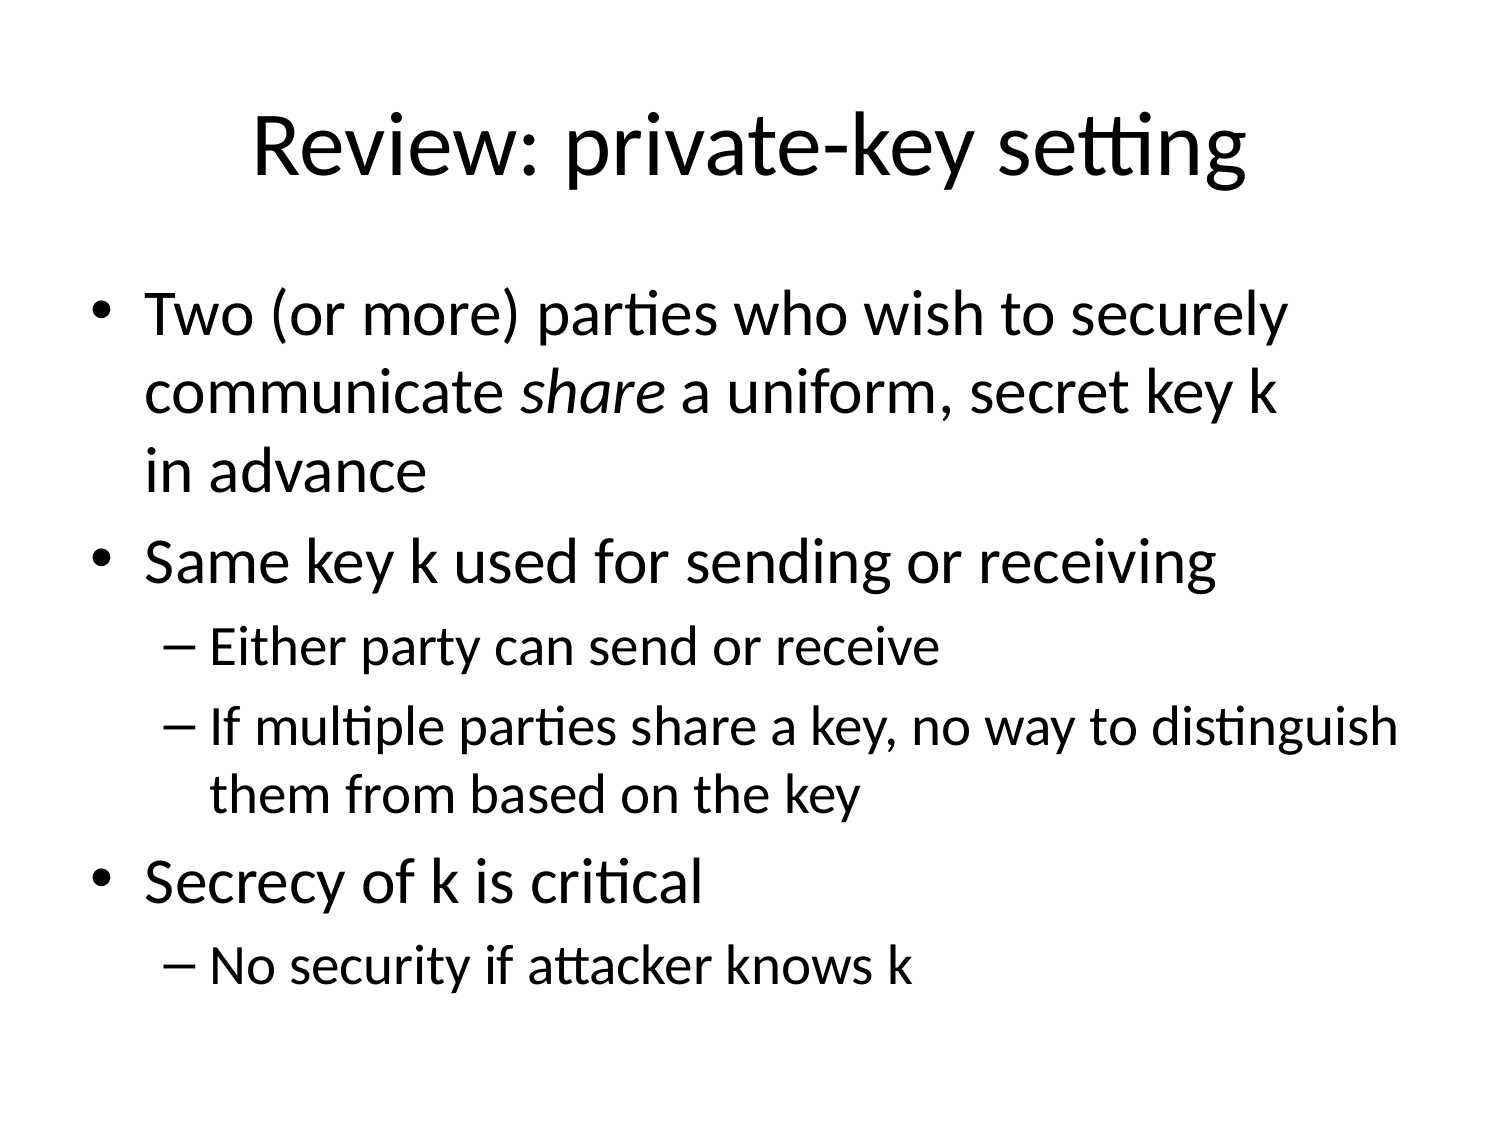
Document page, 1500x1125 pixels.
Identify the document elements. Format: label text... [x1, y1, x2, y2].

list Two (or more) parties who wish to securely communicate share a uniform, secret key k in advance Same key k used for sending or receiving Either party can send or receive If multiple parties share a key, no way to distinguish them from based on the key Secrecy of k is critical No security if attacker knows k [75, 262, 1425, 1005]
title Review: private-key setting [75, 45, 1425, 233]
